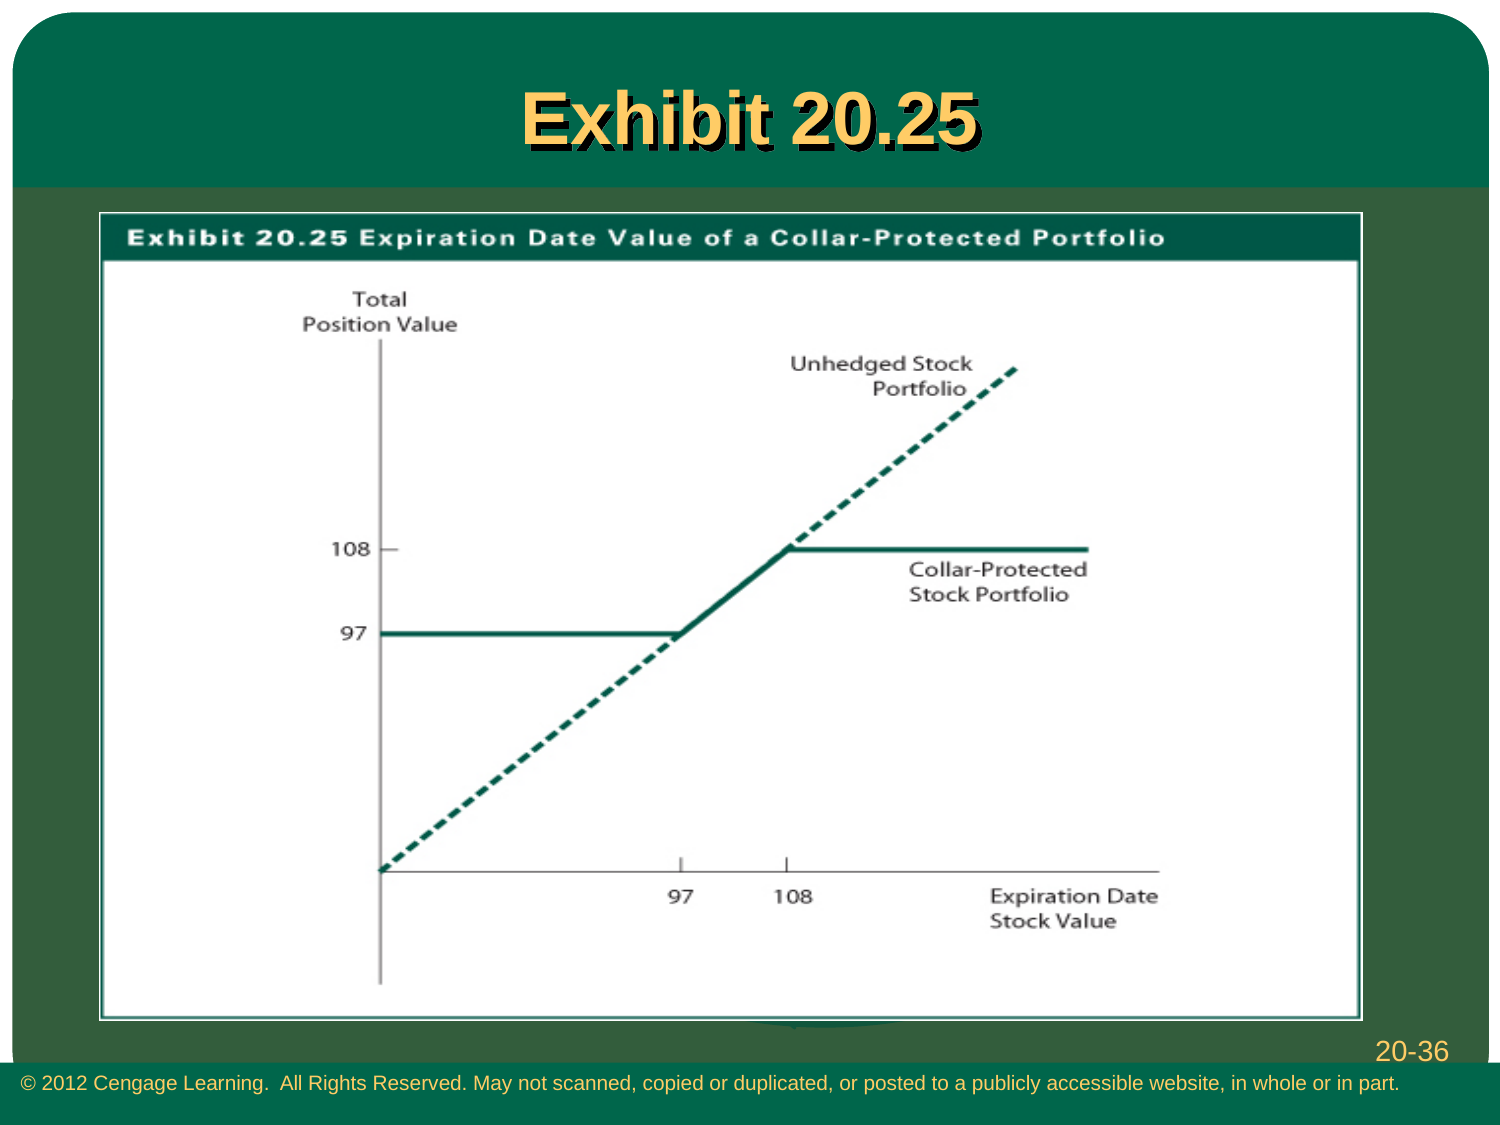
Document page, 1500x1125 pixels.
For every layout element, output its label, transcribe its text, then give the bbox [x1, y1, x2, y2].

slide_number 20-36 [1325, 1025, 1500, 1088]
title Exhibit 20.25 [75, 37, 1425, 193]
picture [99, 212, 1363, 1021]
footer © 2012 Cengage Learning. All Rights Reserved. May not scanned, copied or duplicated, or posted to a publicly accessible website, in whole or in part. [0, 1062, 1500, 1125]
